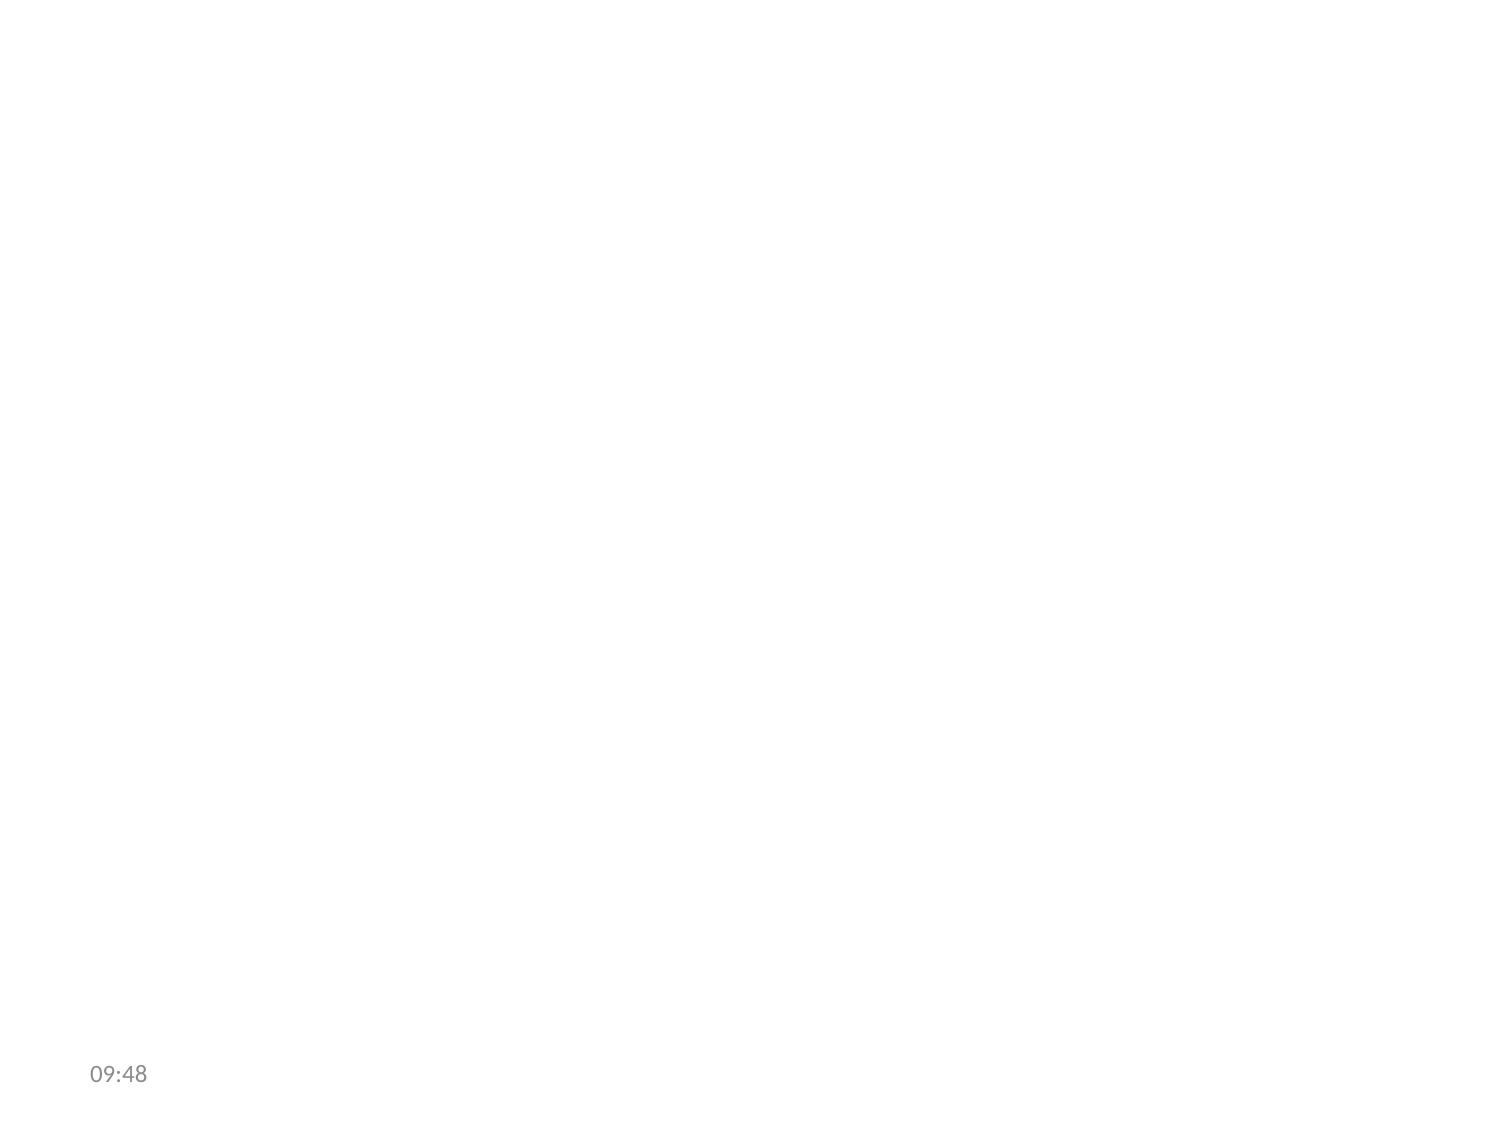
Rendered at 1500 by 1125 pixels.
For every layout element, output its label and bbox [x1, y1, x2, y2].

slide_number [75, 1042, 425, 1103]
